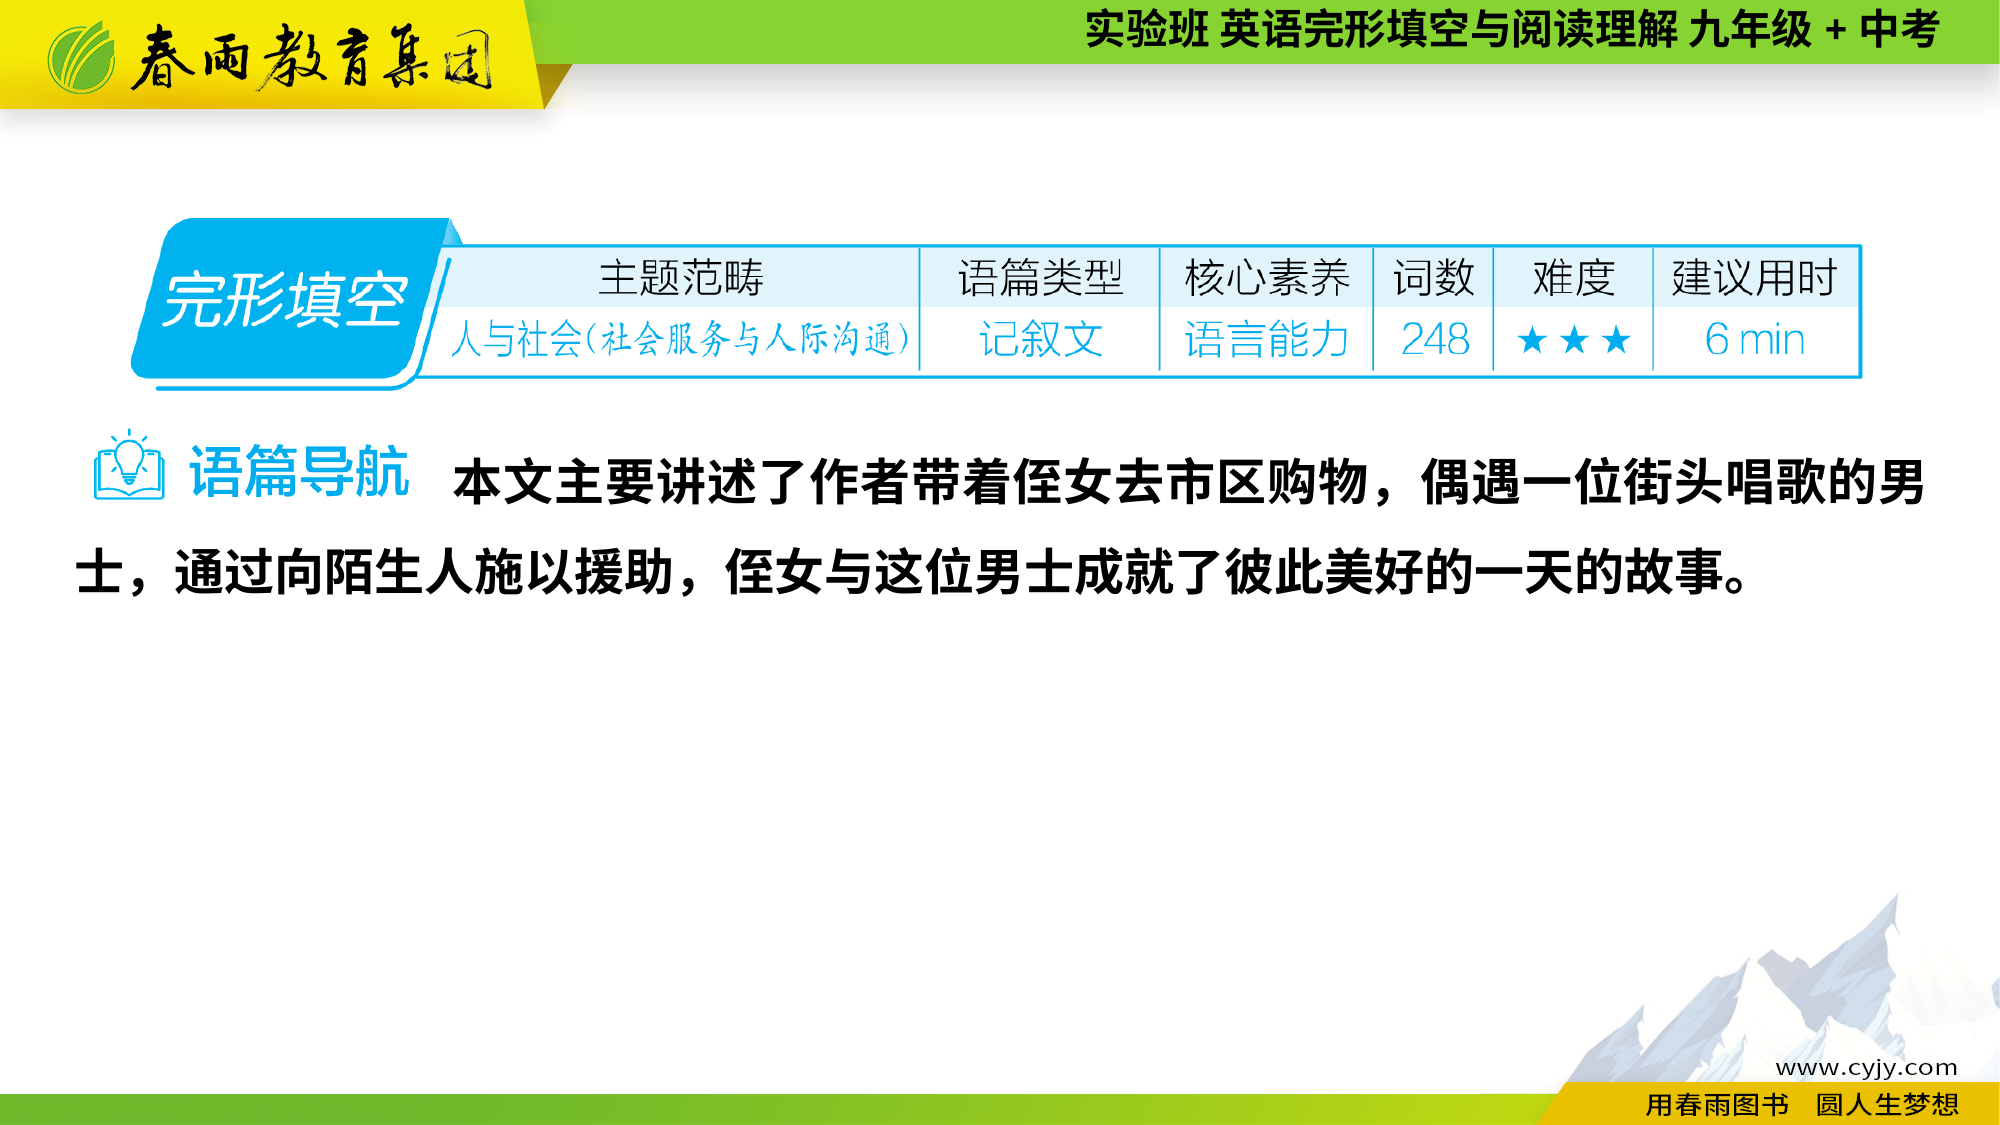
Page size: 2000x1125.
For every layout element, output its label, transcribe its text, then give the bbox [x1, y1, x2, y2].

list 本文主要讲述了作者带着侄女去市区购物，偶遇一位街头唱歌的男士，通过向陌生人施以援助，侄女与这位男士成就了彼此美好的一天的故事。 [59, 412, 1944, 598]
picture [0, 0, 2000, 1125]
